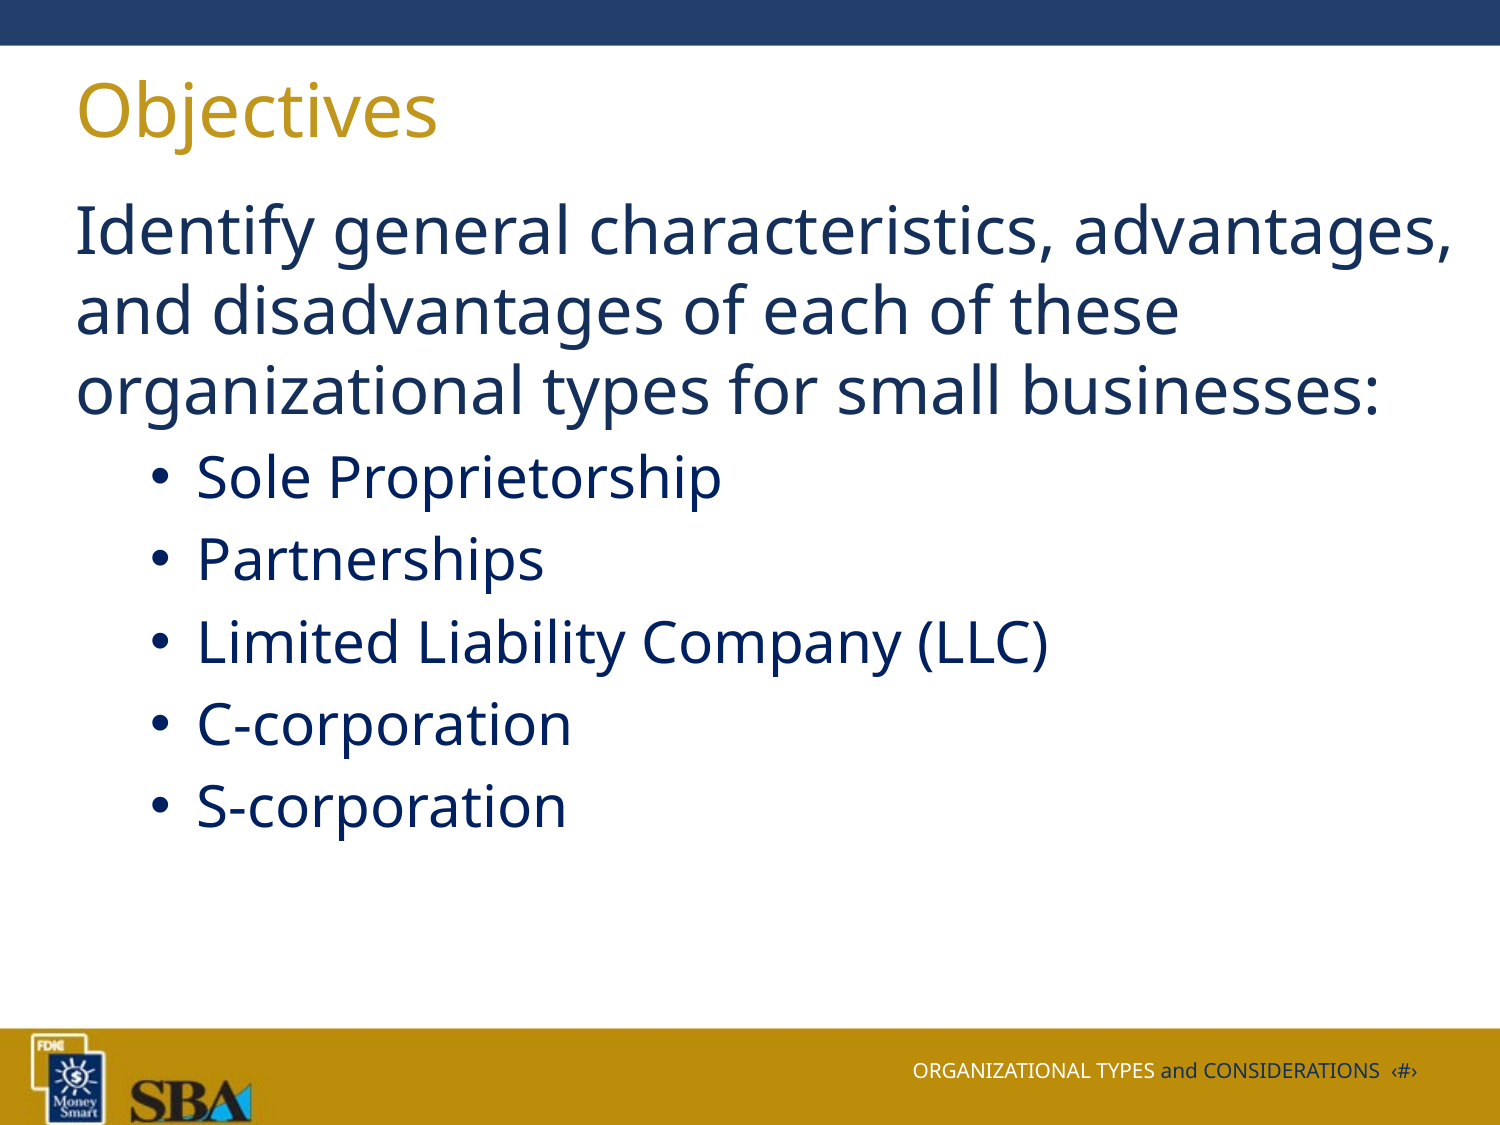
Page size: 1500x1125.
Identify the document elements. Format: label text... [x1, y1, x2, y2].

picture [0, 0, 1500, 1125]
title Objectives [74, 61, 1426, 163]
list Identify general characteristics, advantages, and disadvantages of each of these organizational types for small businesses: Sole Proprietorship Partnerships Limited Liability Company (LLC) C-corporation S-corporation [74, 186, 1500, 1013]
